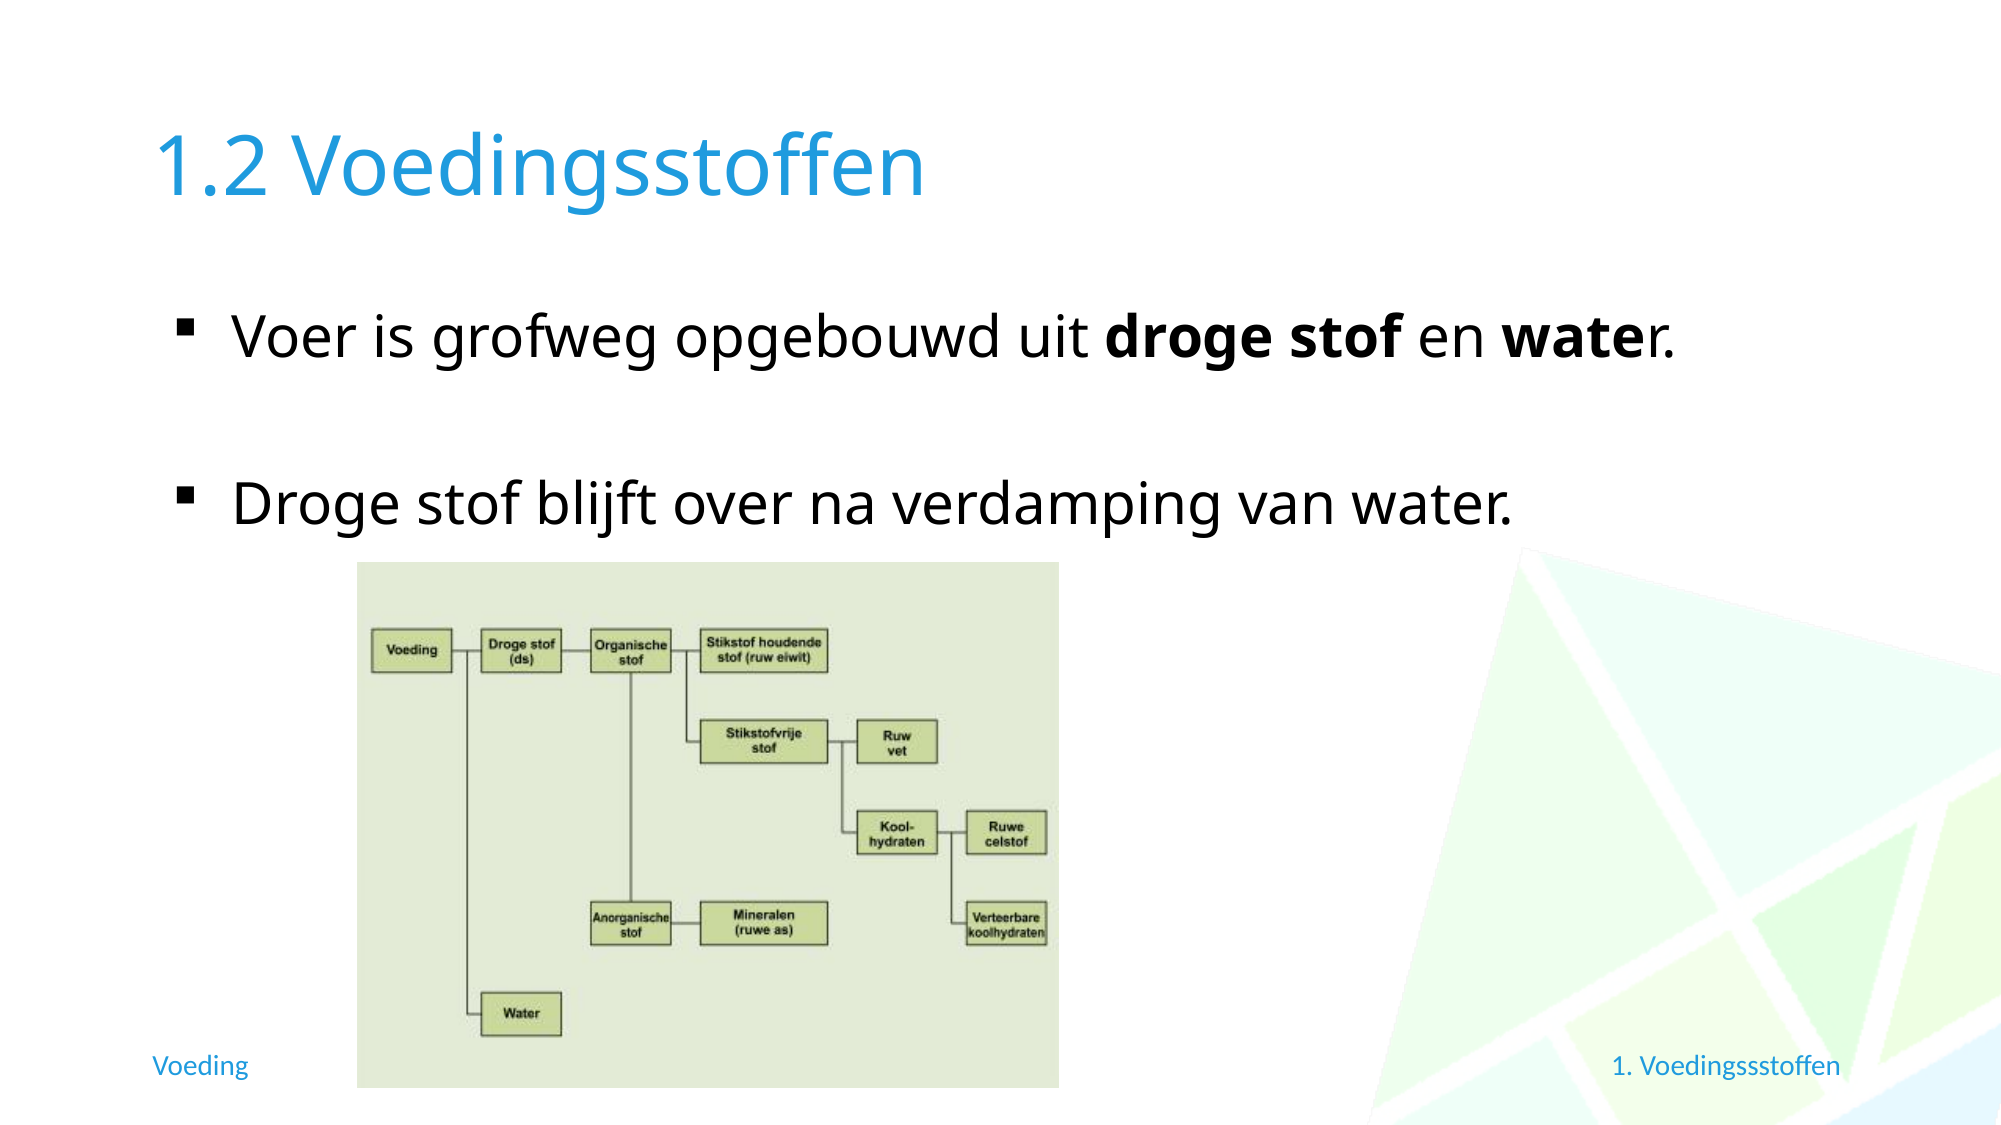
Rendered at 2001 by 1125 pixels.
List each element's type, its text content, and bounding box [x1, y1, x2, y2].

list Voeding [137, 1042, 588, 1103]
list 1. Voedingssstoffen [1412, 1042, 1863, 1103]
list Voer is grofweg opgebouwd uit droge stof en water. Droge stof blijft over na verdamping van water. [157, 299, 1863, 1014]
title 1.2 Voedingsstoffen [137, 59, 1863, 278]
picture [357, 562, 1059, 1088]
